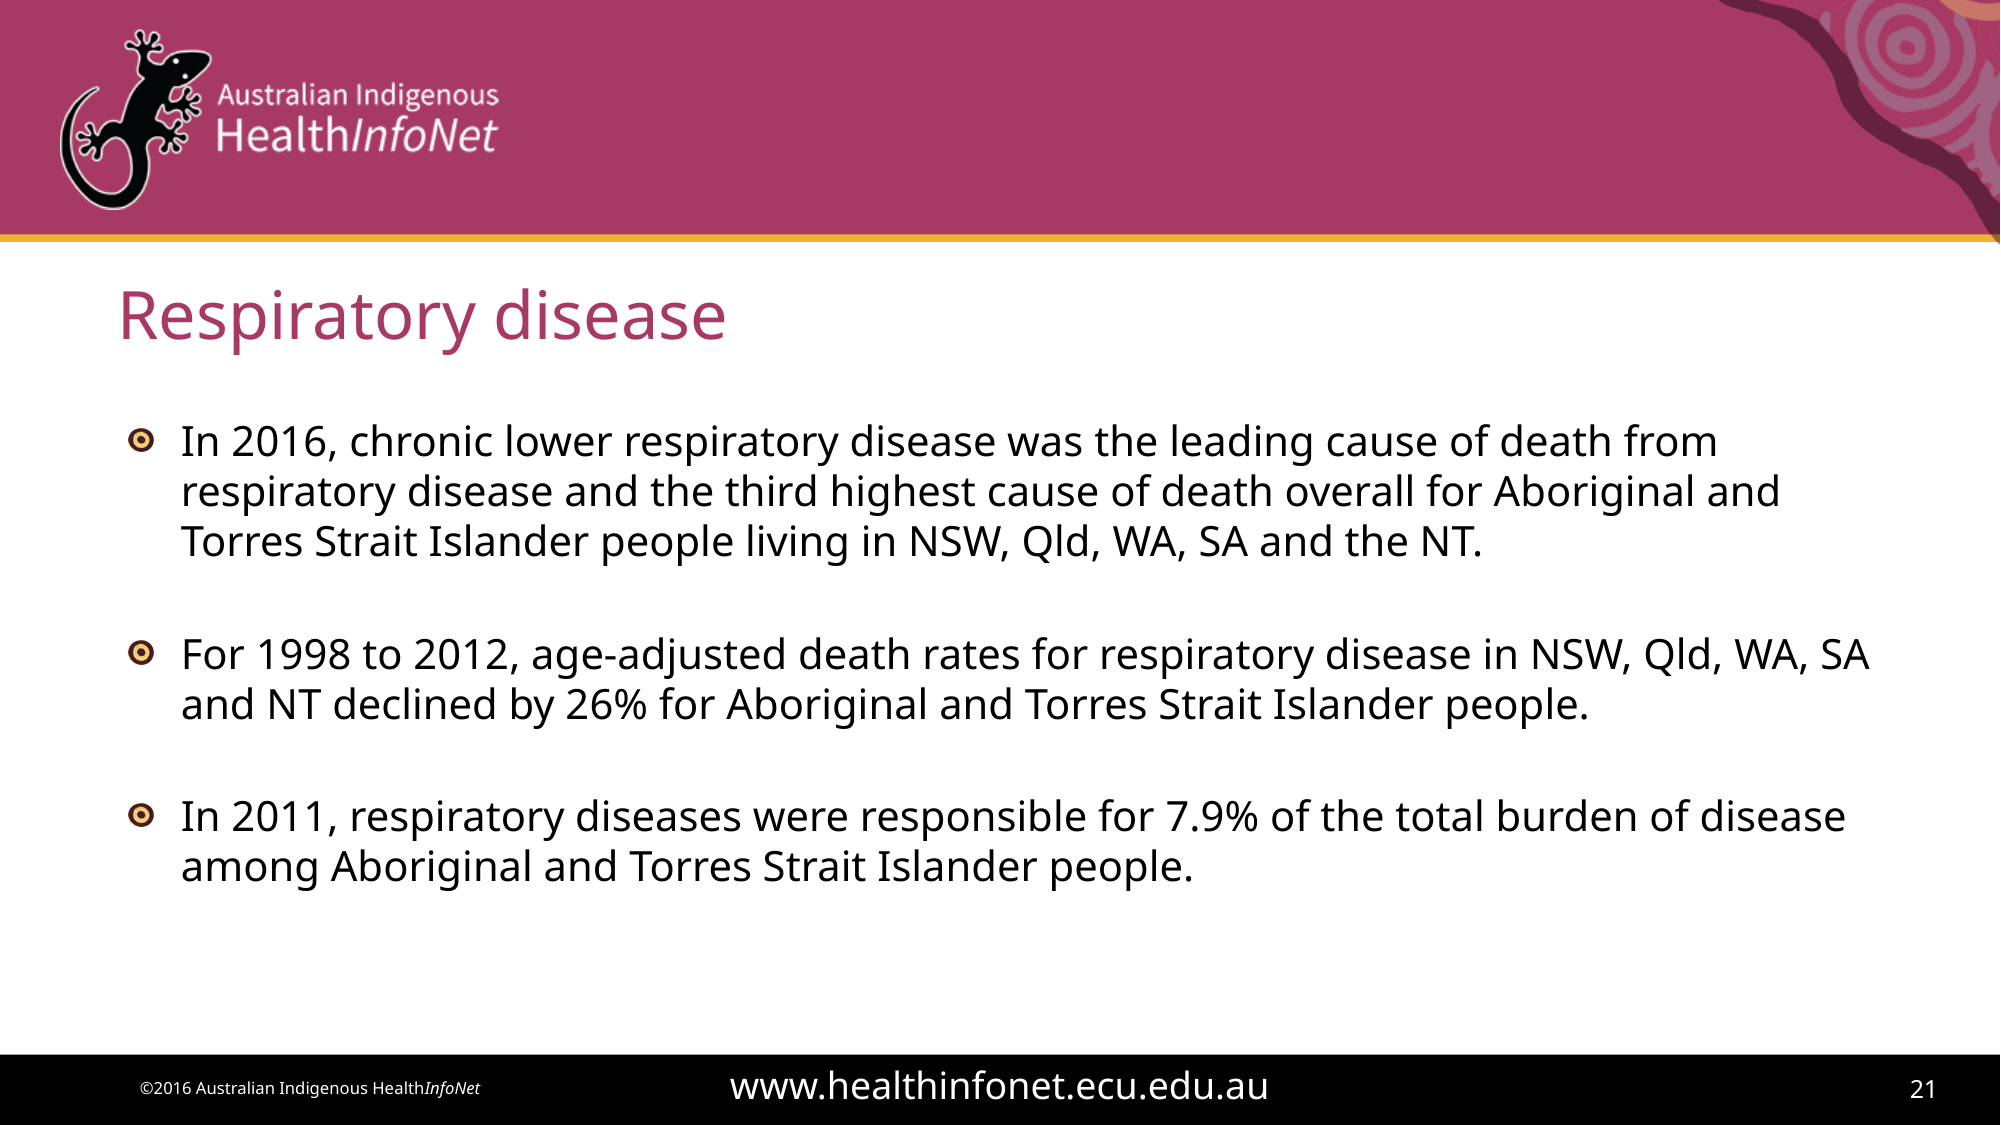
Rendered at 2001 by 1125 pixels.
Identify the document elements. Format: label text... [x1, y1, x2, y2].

picture [128, 428, 154, 452]
picture [1673, 0, 2000, 279]
picture [128, 803, 154, 827]
title Respiratory disease [102, 249, 1900, 375]
picture [128, 640, 154, 665]
list In 2016, chronic lower respiratory disease was the leading cause of death from respiratory disease and the third highest cause of death overall for Aboriginal and Torres Strait Islander people living in NSW, Qld, WA, SA and the NT. For 1998 to 2012, age-adjusted death rates for respiratory disease in NSW, Qld, WA, SA and NT declined by 26% for Aboriginal and Torres Strait Islander people. In 2011, respiratory diseases were responsible for 7.9% of the total burden of disease among Aboriginal and Torres Strait Islander people. [99, 399, 1901, 1051]
picture [60, 29, 499, 210]
